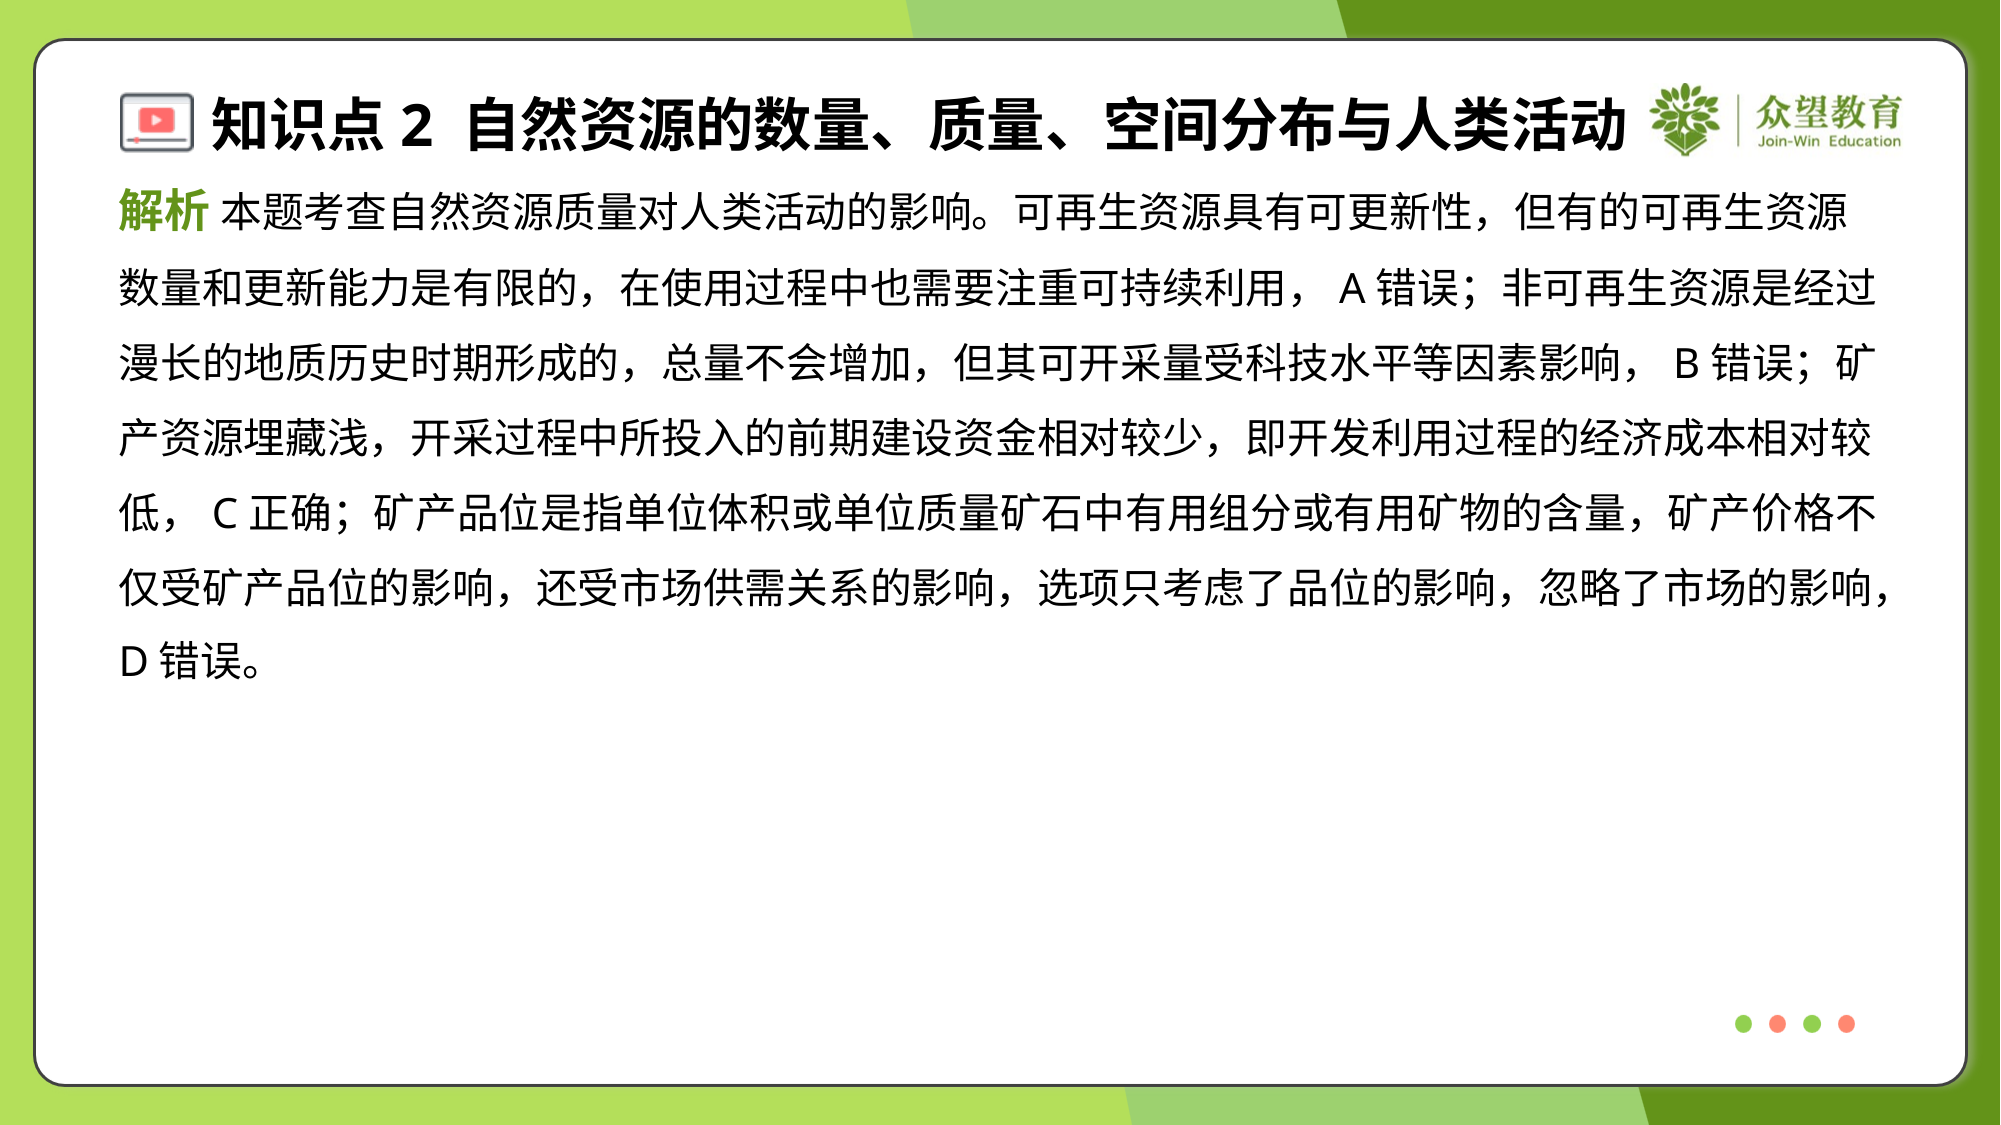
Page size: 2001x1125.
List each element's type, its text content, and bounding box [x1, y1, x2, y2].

picture [0, 0, 2000, 1125]
text_box 解析 本题考查自然资源质量对人类活动的影响。可再生资源具有可更新性，但有的可再生资源 数量和更新能力是有限的，在使用过程中也需要注重可持续利用，A错误；非可再生资源是经过 漫长的地质历史时期形成的，总量不会增加，但其可开采量受科技水平等因素影响，B错误；矿 产资源埋藏浅，开采过程中所投入的前期建设资金相对较少，即开发利用过程的经济成本相对较 低，C正确；矿产品位是指单位体积或单位质量矿石中有用组分或有用矿物的含量，矿产价格不 仅受矿产品位的影响，还受市场供需关系的影响，选项只考虑了品位的影响，忽略了市场的影响， D错误。 [118, 159, 1883, 677]
